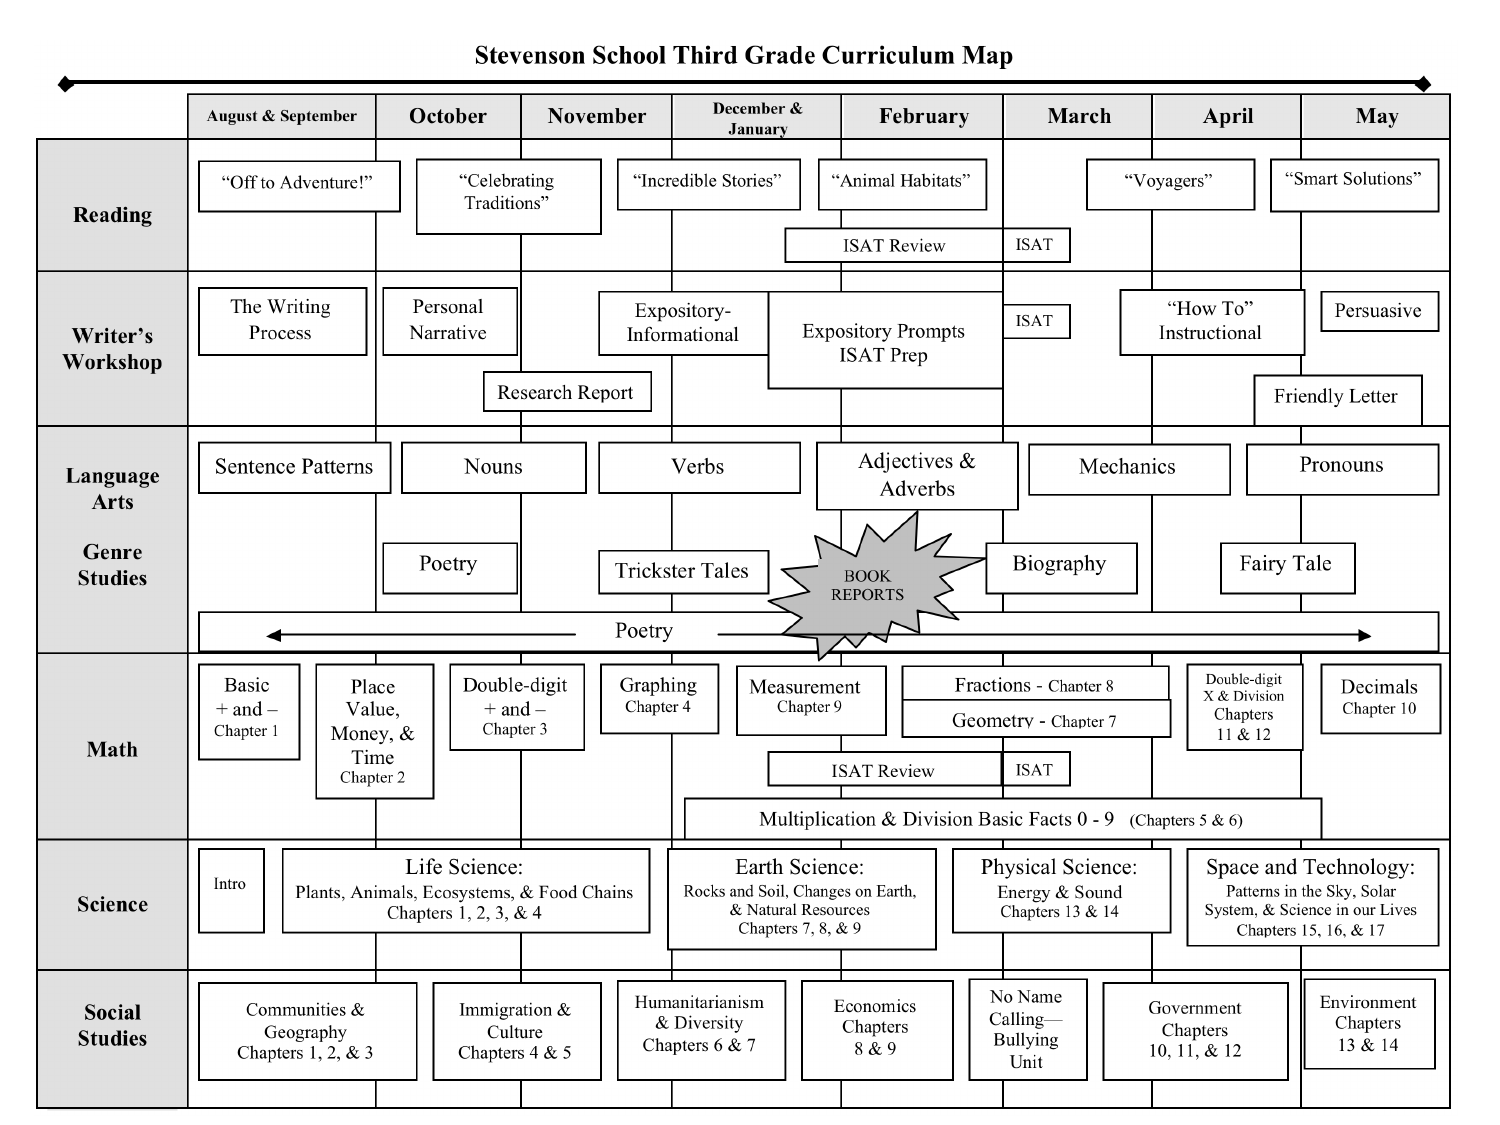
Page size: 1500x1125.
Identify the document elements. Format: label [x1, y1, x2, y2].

text_box [33, 39, 1458, 1116]
